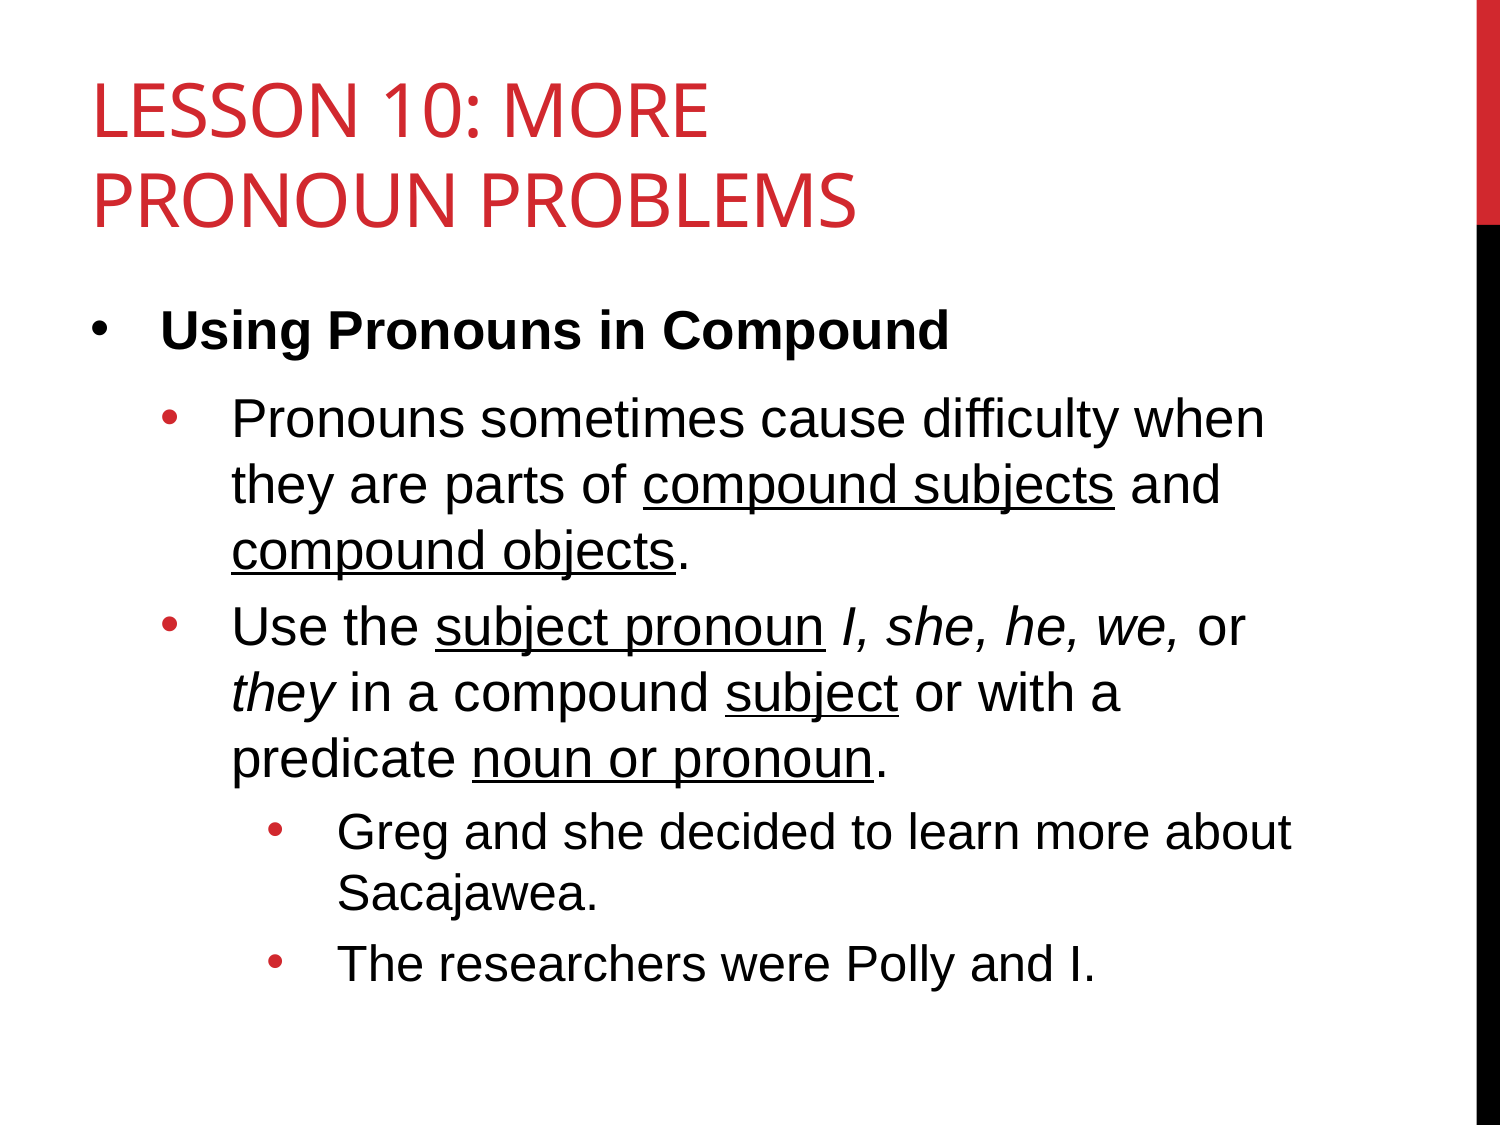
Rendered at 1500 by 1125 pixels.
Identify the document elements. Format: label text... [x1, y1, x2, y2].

list Using Pronouns in Compound Pronouns sometimes cause difficulty when they are parts of compound subjects and compound objects. Use the subject pronoun I, she, he, we, or they in a compound subject or with a predicate noun or pronoun. Greg and she decided to learn more about Sacajawea. The researchers were Polly and I. [75, 287, 1325, 1005]
title Lesson 10: More Pronoun Problems [75, 25, 1025, 250]
